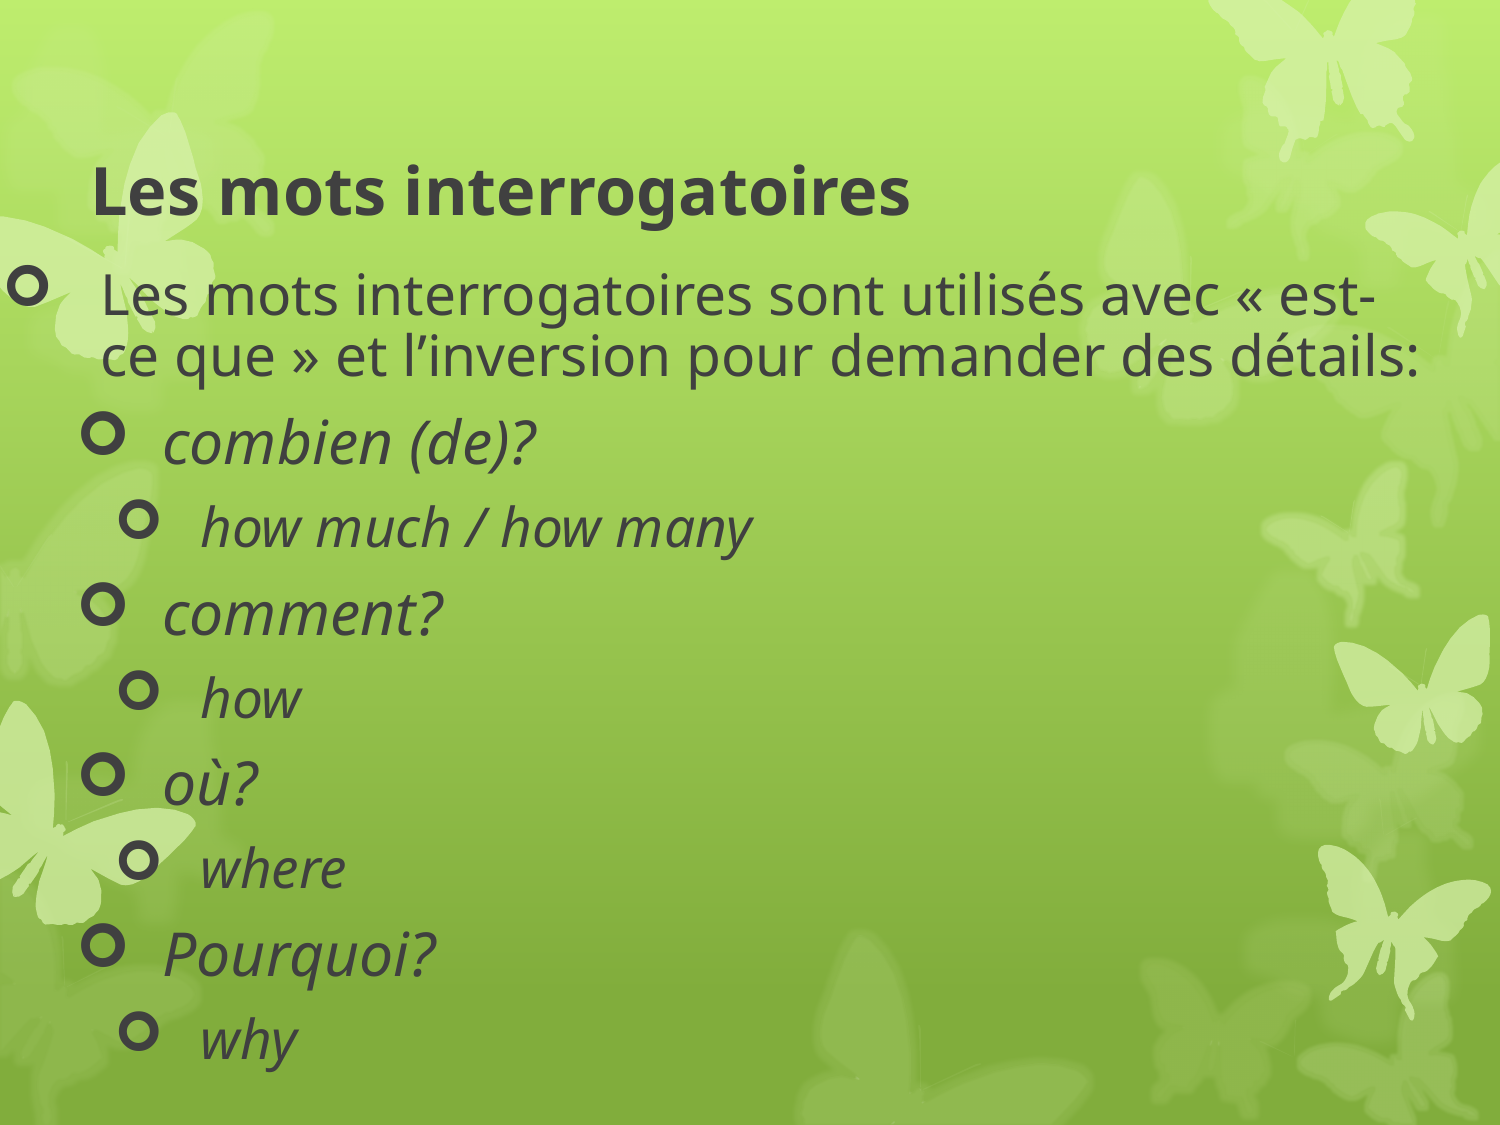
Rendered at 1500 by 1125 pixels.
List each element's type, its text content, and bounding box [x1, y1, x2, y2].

list Les mots interrogatoires sont utilisés avec « est-ce que » et l’inversion pour demander des détails: combien (de)? how much / how many comment? how où? where Pourquoi? why [0, 237, 1439, 1101]
title Les mots interrogatoires [74, 112, 1244, 237]
